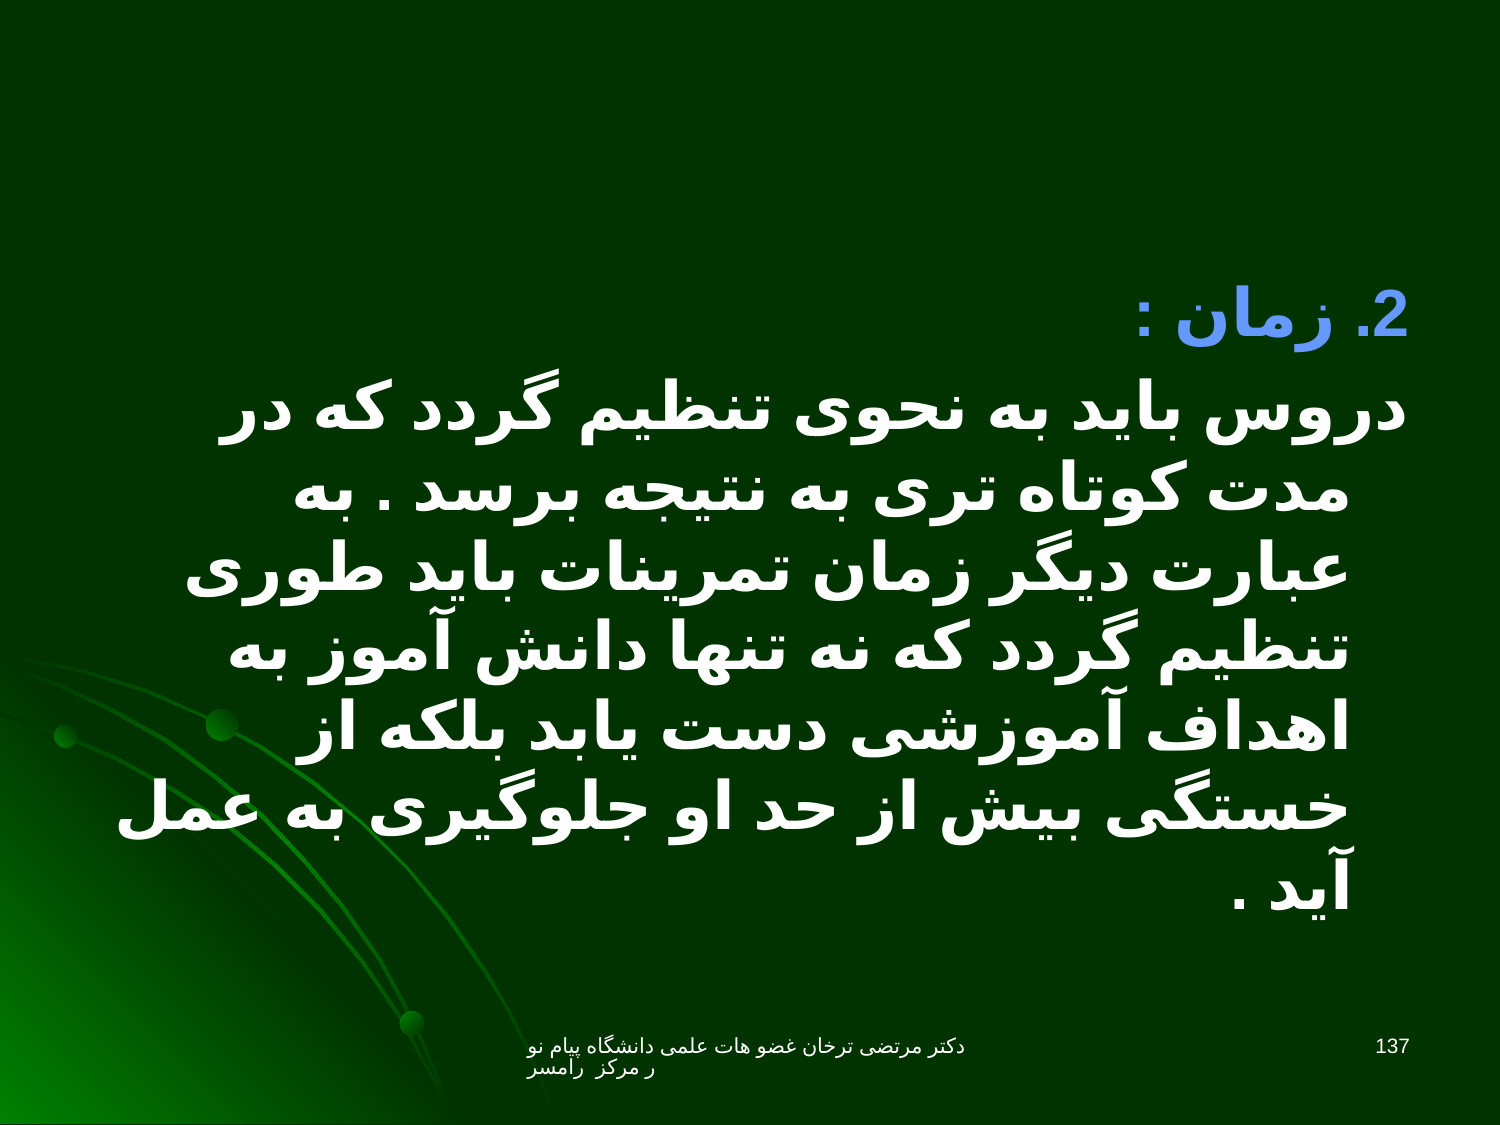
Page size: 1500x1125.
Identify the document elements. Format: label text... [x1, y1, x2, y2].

list 2. زمان : دروس باید به نحوی تنظیم گردد که در مدت کوتاه تری به نتیجه برسد . به عبارت دیگر زمان تمرینات باید طوری تنظیم گردد که نه تنها دانش آموز به اهداف آموزشی دست یابد بلکه از خستگی بیش از حد او جلوگیری به عمل آید . [74, 262, 1426, 1006]
footer دکتر مرتضی ترخان غضو هات علمی دانشگاه پیام نور مرکز رامسر [512, 1024, 988, 1101]
slide_number 137 [1074, 1024, 1426, 1101]
